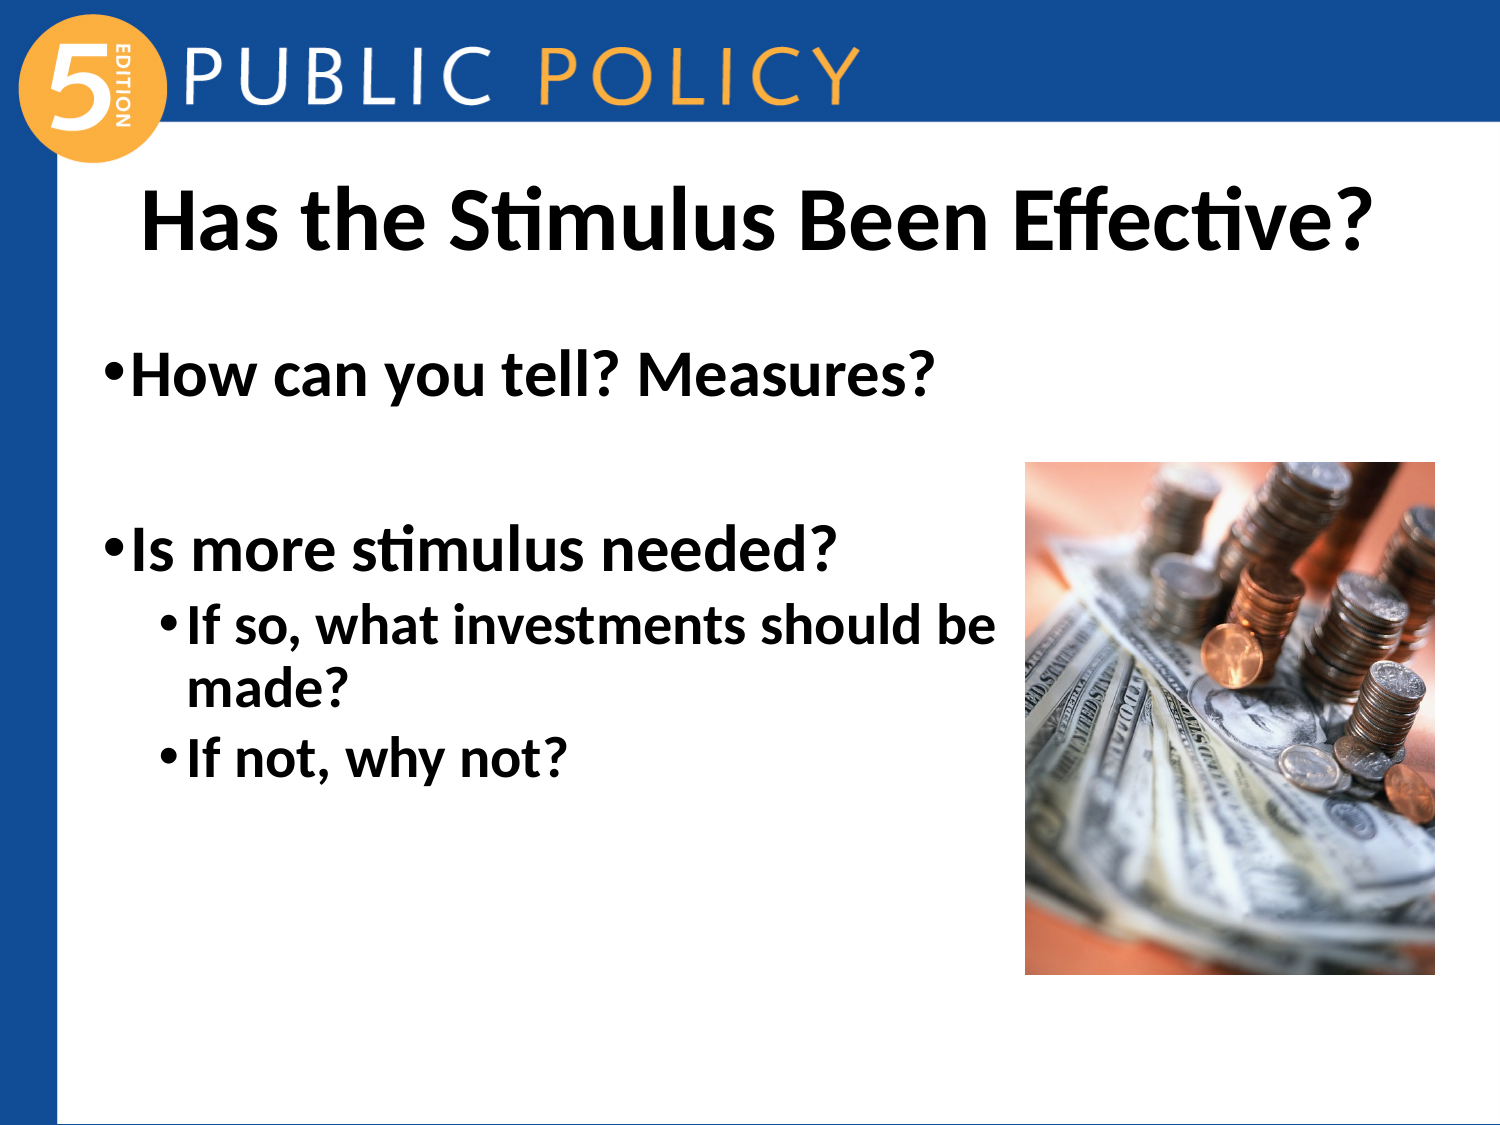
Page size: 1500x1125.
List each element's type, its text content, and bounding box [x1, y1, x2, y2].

title Has the Stimulus Been Effective? [125, 112, 1475, 330]
list How can you tell? Measures? Is more stimulus needed? If so, what investments should be made? If not, why not? [87, 331, 1138, 844]
picture [0, 0, 1500, 1125]
